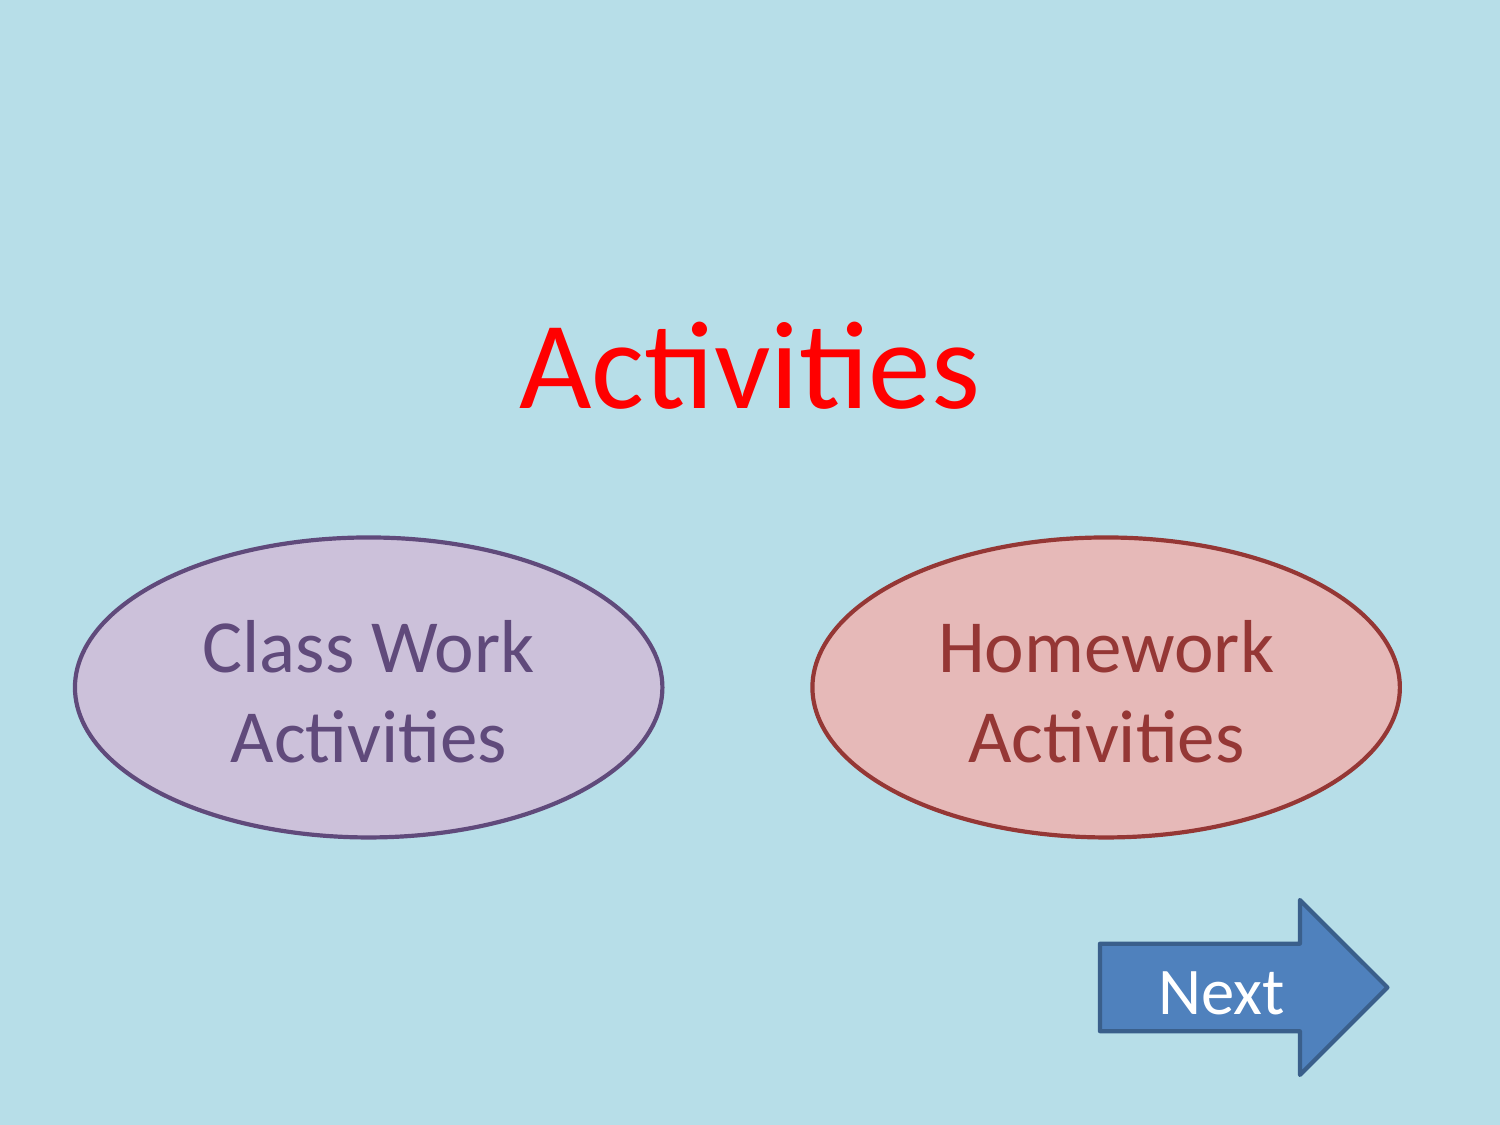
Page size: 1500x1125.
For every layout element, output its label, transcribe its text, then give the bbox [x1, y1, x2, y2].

text_box Next [1097, 898, 1390, 1077]
text_box Homework Activities [810, 535, 1402, 840]
text_box Class Work Activities [72, 535, 665, 840]
title Activities [112, 237, 1388, 479]
